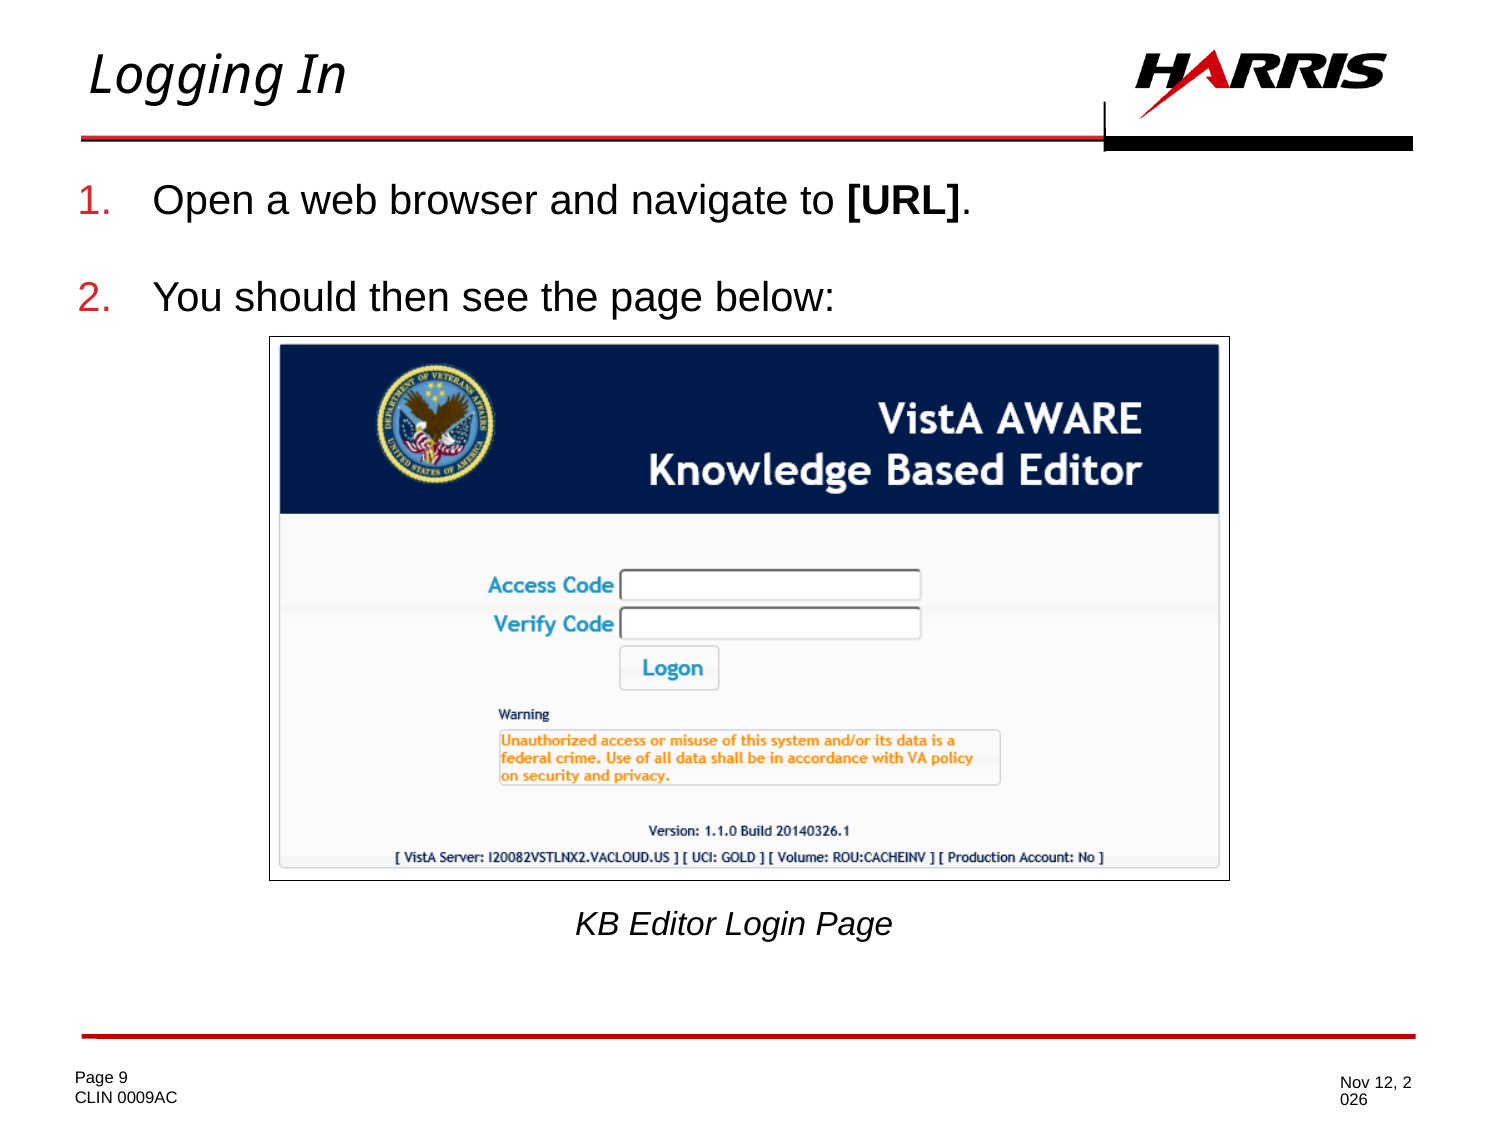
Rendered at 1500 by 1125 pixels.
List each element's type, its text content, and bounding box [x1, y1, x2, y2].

list KB Editor Login Page [49, 902, 1420, 960]
picture [269, 336, 1231, 881]
title Logging In [73, 27, 962, 117]
slide_number 6-Oct-14 [1324, 1060, 1435, 1105]
picture [1135, 49, 1387, 119]
list Open a web browser and navigate to [URL]. You should then see the page below: [62, 174, 1432, 1020]
